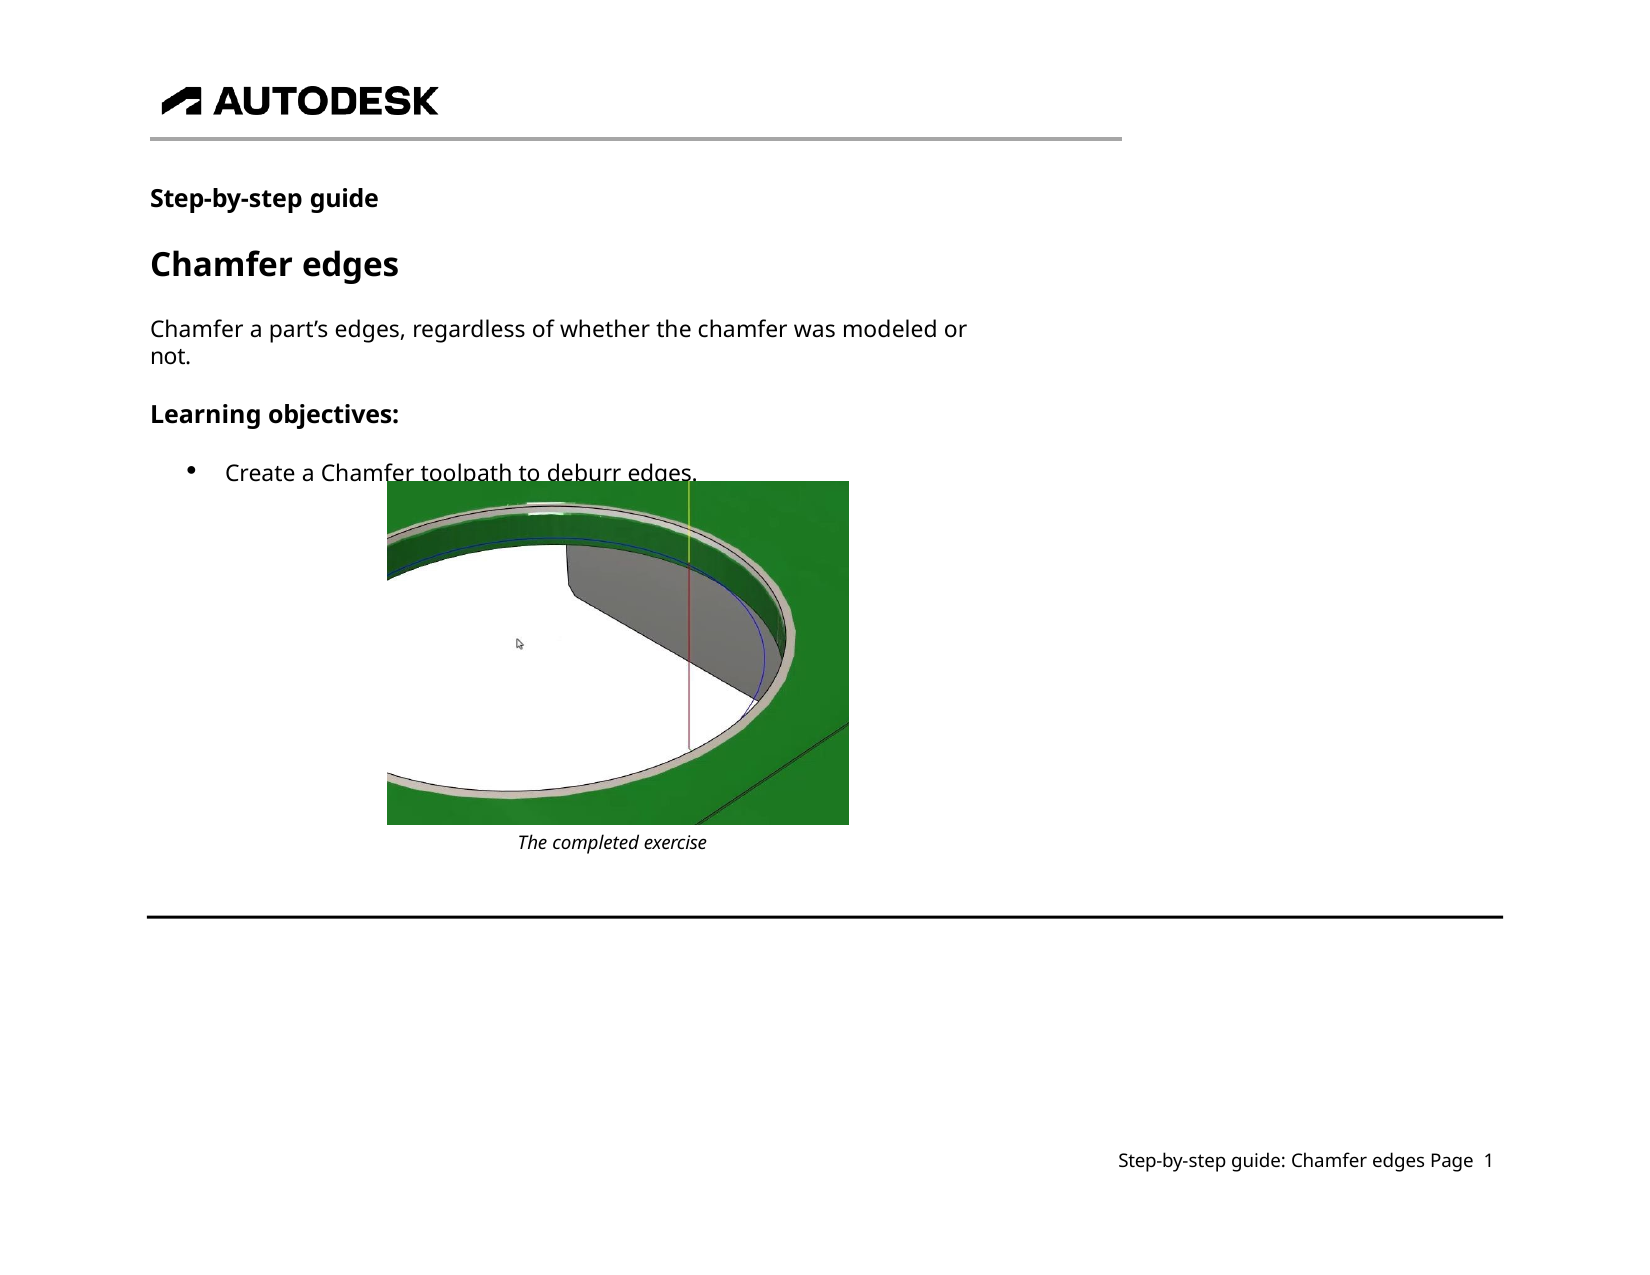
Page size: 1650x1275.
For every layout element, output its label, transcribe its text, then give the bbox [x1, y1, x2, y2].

picture [161, 86, 439, 115]
text_box Step-by-step guide Chamfer edges Chamfer a part’s edges, regardless of whether the chamfer was modeled or not. Learning objectives: Create a Chamfer toolpath to deburr edges. [147, 180, 1010, 487]
slide_number Step-by-step guide: Chamfer edges Page 3 [1116, 1145, 1509, 1275]
text_box [146, 915, 1504, 919]
text_box The completed exercise [515, 833, 728, 854]
picture [387, 481, 849, 825]
